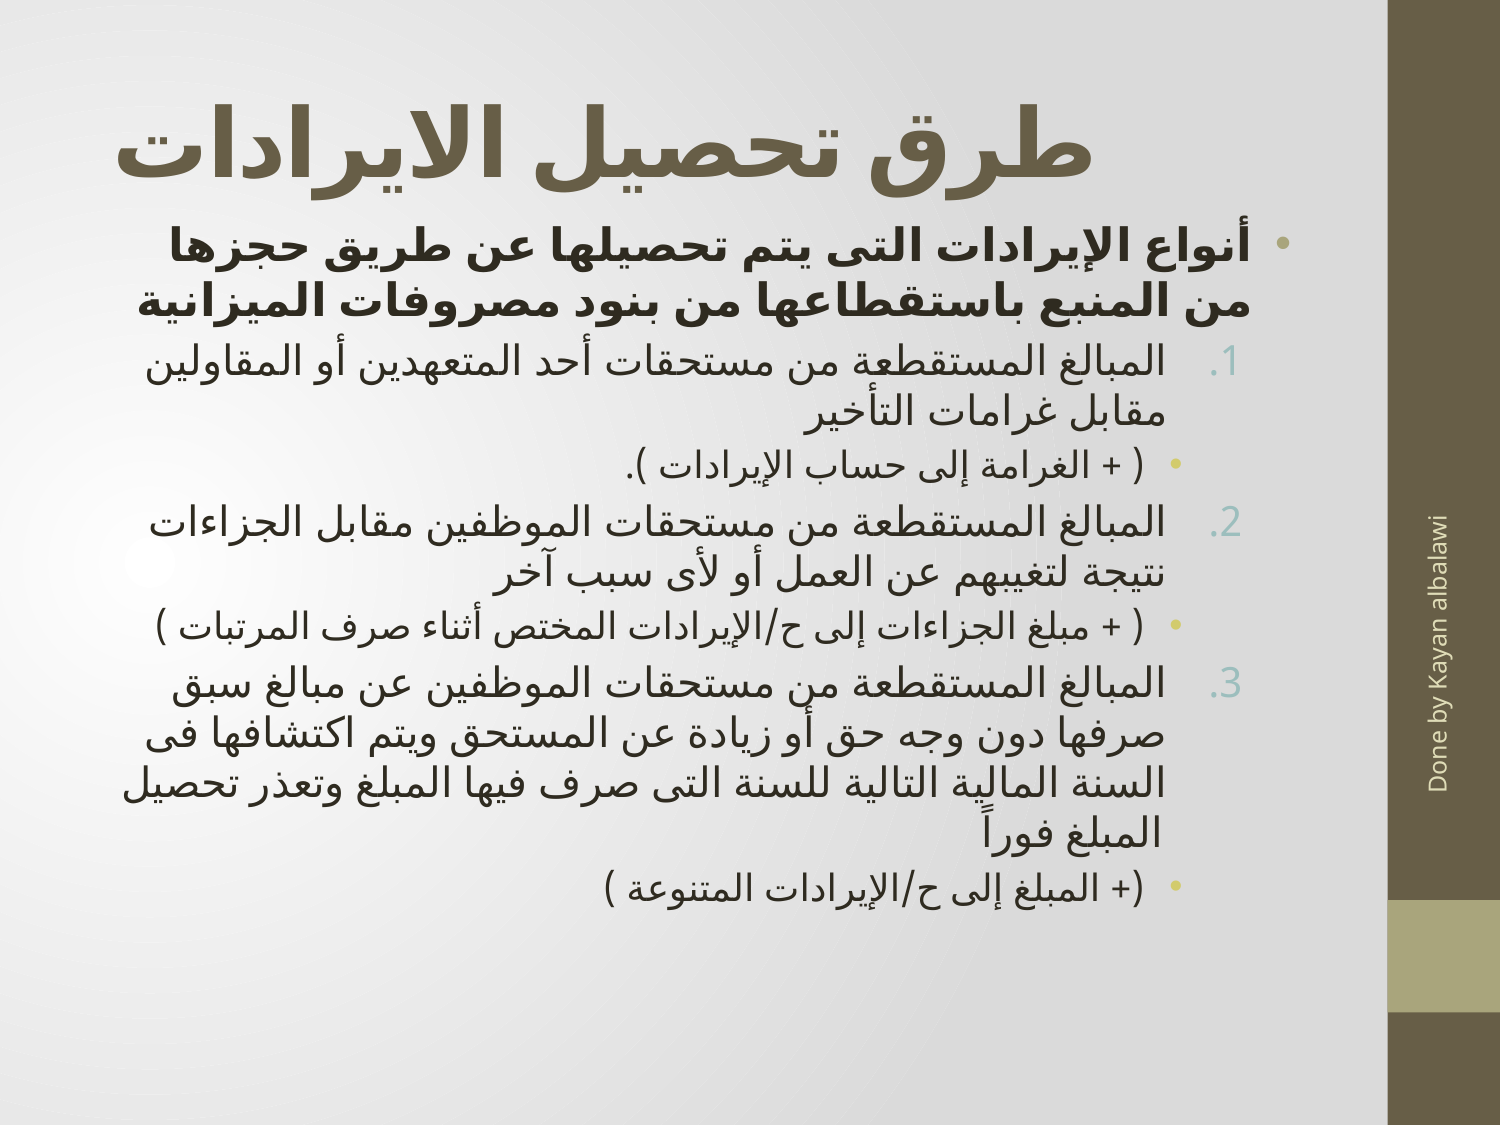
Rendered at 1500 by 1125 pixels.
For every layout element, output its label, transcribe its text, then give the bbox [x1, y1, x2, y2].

footer Done by Kayan albalawi [1408, 500, 1469, 889]
title طرق تحصيل الايرادات [75, 45, 1325, 208]
list أنواع الإيرادات التى يتم تحصيلها عن طريق حجزها من المنبع باستقطاعها من بنود مصروفات الميزانية المبالغ المستقطعة من مستحقات أحد المتعهدين أو المقاولين مقابل غرامات التأخير ( + الغرامة إلى حساب الإيرادات ). المبالغ المستقطعة من مستحقات الموظفين مقابل الجزاءات نتيجة لتغيبهم عن العمل أو لأى سبب آخر ( + مبلغ الجزاءات إلى ح/الإيرادات المختص أثناء صرف المرتبات ) المبالغ المستقطعة من مستحقات الموظفين عن مبالغ سبق صرفها دون وجه حق أو زيادة عن المستحق ويتم اكتشافها فى السنة المالية التالية للسنة التى صرف فيها المبلغ وتعذر تحصيل المبلغ فوراً (+ المبلغ إلى ح/الإيرادات المتنوعة ) [75, 208, 1325, 1050]
